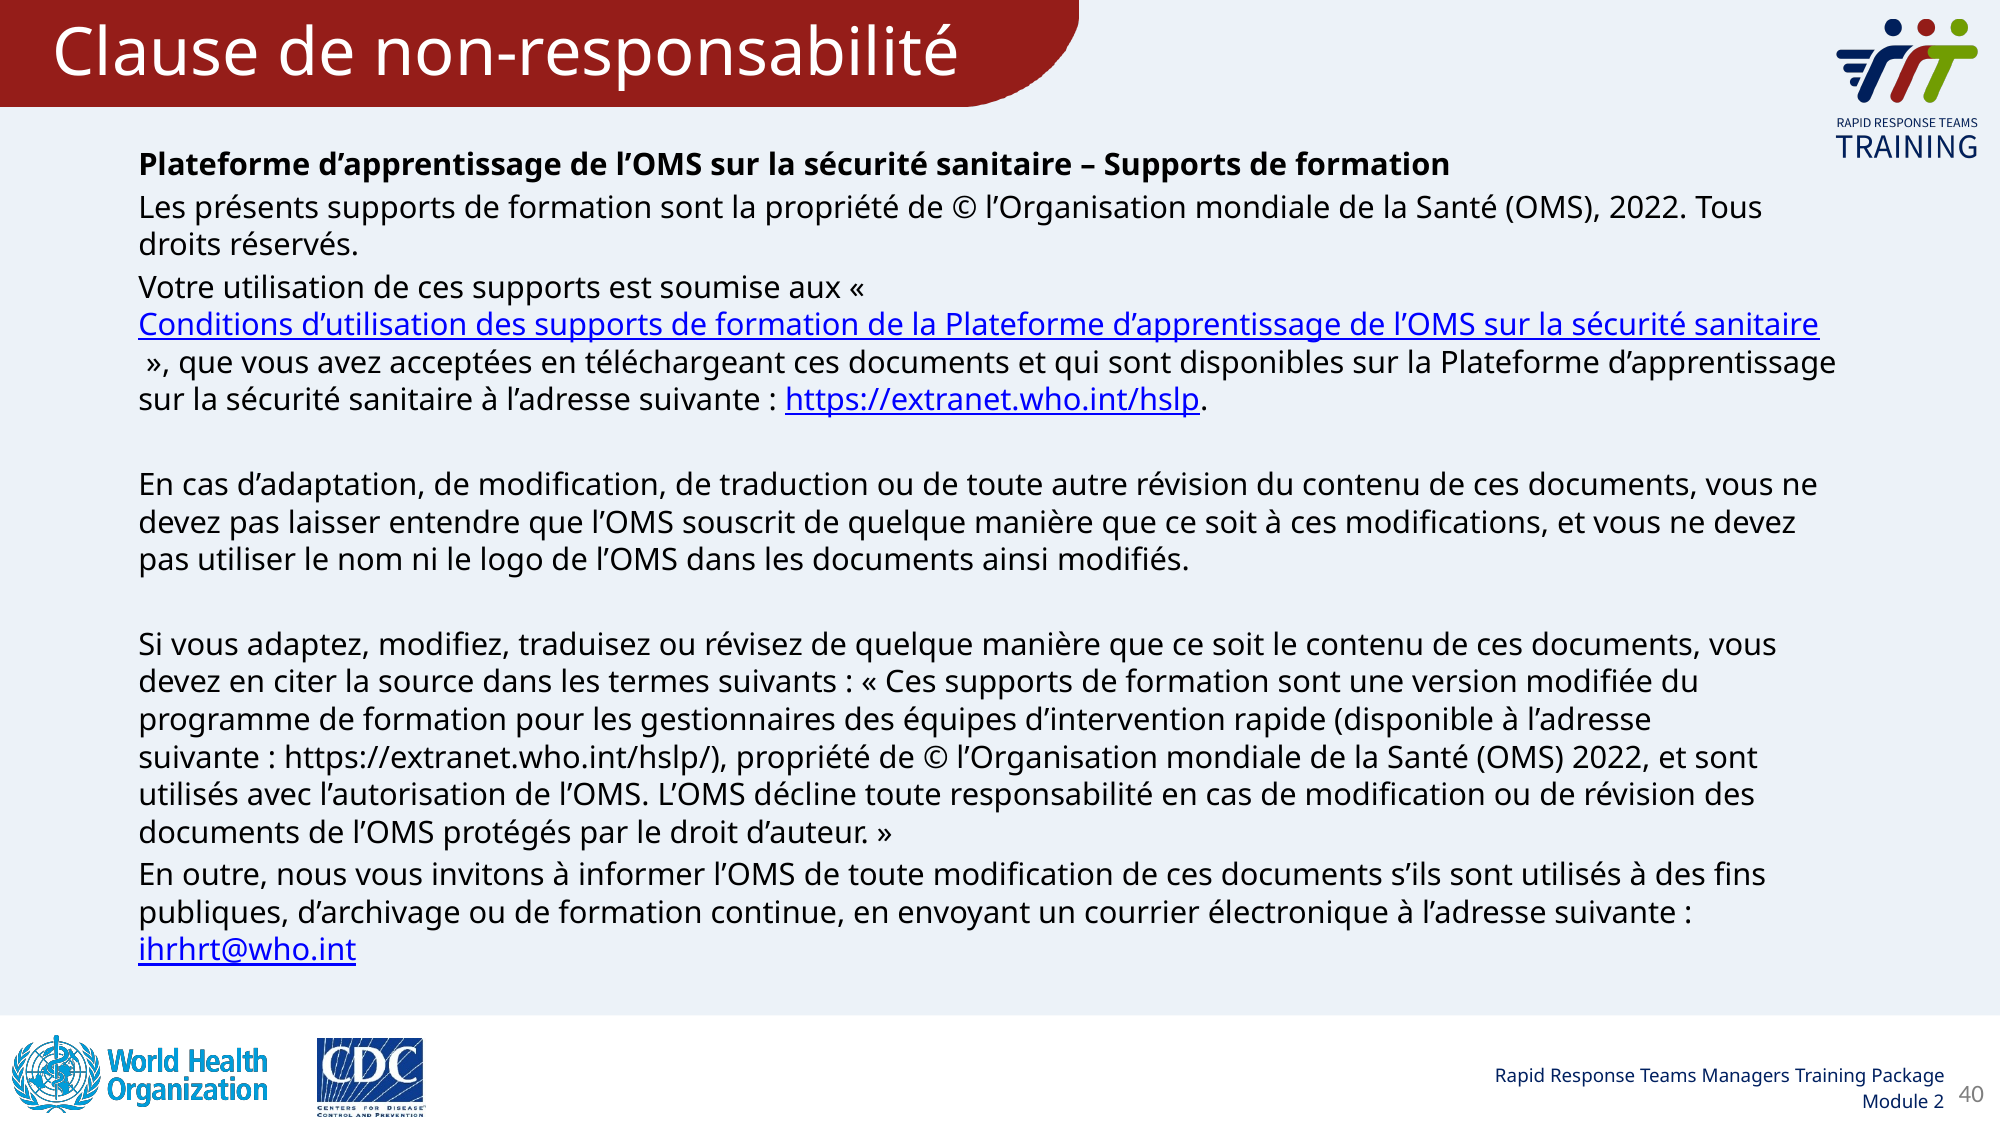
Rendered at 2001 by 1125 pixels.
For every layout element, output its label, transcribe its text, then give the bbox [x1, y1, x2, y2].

picture [12, 1083, 48, 1113]
picture [1835, 19, 1978, 167]
picture [0, 0, 1079, 107]
picture [50, 1108, 62, 1113]
picture [59, 1035, 267, 1113]
picture [71, 1053, 90, 1091]
picture [12, 1035, 54, 1068]
picture [34, 1054, 43, 1078]
picture [24, 1054, 36, 1087]
slide_number 40 [1917, 1070, 2000, 1125]
list Plateforme d’apprentissage de l’OMS sur la sécurité sanitaire – Supports de formation Les présents supports de formation sont la propriété de © l’Organisation mondiale de la Santé (OMS), 2022. Tous droits réservés. Votre utilisation de ces supports est soumise aux « Conditions d’utilisation des supports de formation de la Plateforme d’apprentissage de l’OMS sur la sécurité sanitaire », que vous avez acceptées en téléchargeant ces documents et qui sont disponibles sur la Plateforme d’apprentissage sur la sécurité sanitaire à l’adresse suivante : https://extranet.who.int/hslp. En cas d’adaptation, de modification, de traduction ou de toute autre révision du contenu de ces documents, vous ne devez pas laisser entendre que l’OMS souscrit de quelque manière que ce soit à ces modifications, et vous ne devez pas utiliser le nom ni le logo de l’OMS dans les documents ainsi modifiés. Si vous adaptez, modifiez, traduisez ou révisez de quelque manière que ce soit le contenu de ces documents, vous devez en citer la source dans les termes suivants : « Ces supports de formation sont une version modifiée du programme de formation pour les gestionnaires des équipes d’intervention rapide (disponible à l’adresse suivante : https://extranet.who.int/hslp/), propriété de © l’Organisation mondiale de la Santé (OMS) 2022, et sont utilisés avec l’autorisation de l’OMS. L’OMS décline toute responsabilité en cas de modification ou de révision des documents de l’OMS protégés par le droit d’auteur. » En outre, nous vous invitons à informer l’OMS de toute modification de ces documents sʼils sont utilisés à des fins publiques, d’archivage ou de formation continue, en envoyant un courrier électronique à l’adresse suivante : ihrhrt@who.int [130, 137, 1846, 993]
picture [317, 1038, 426, 1117]
picture [22, 1062, 26, 1077]
picture [36, 1088, 78, 1105]
picture [46, 1056, 54, 1062]
picture [40, 1062, 47, 1070]
picture [30, 1083, 37, 1091]
